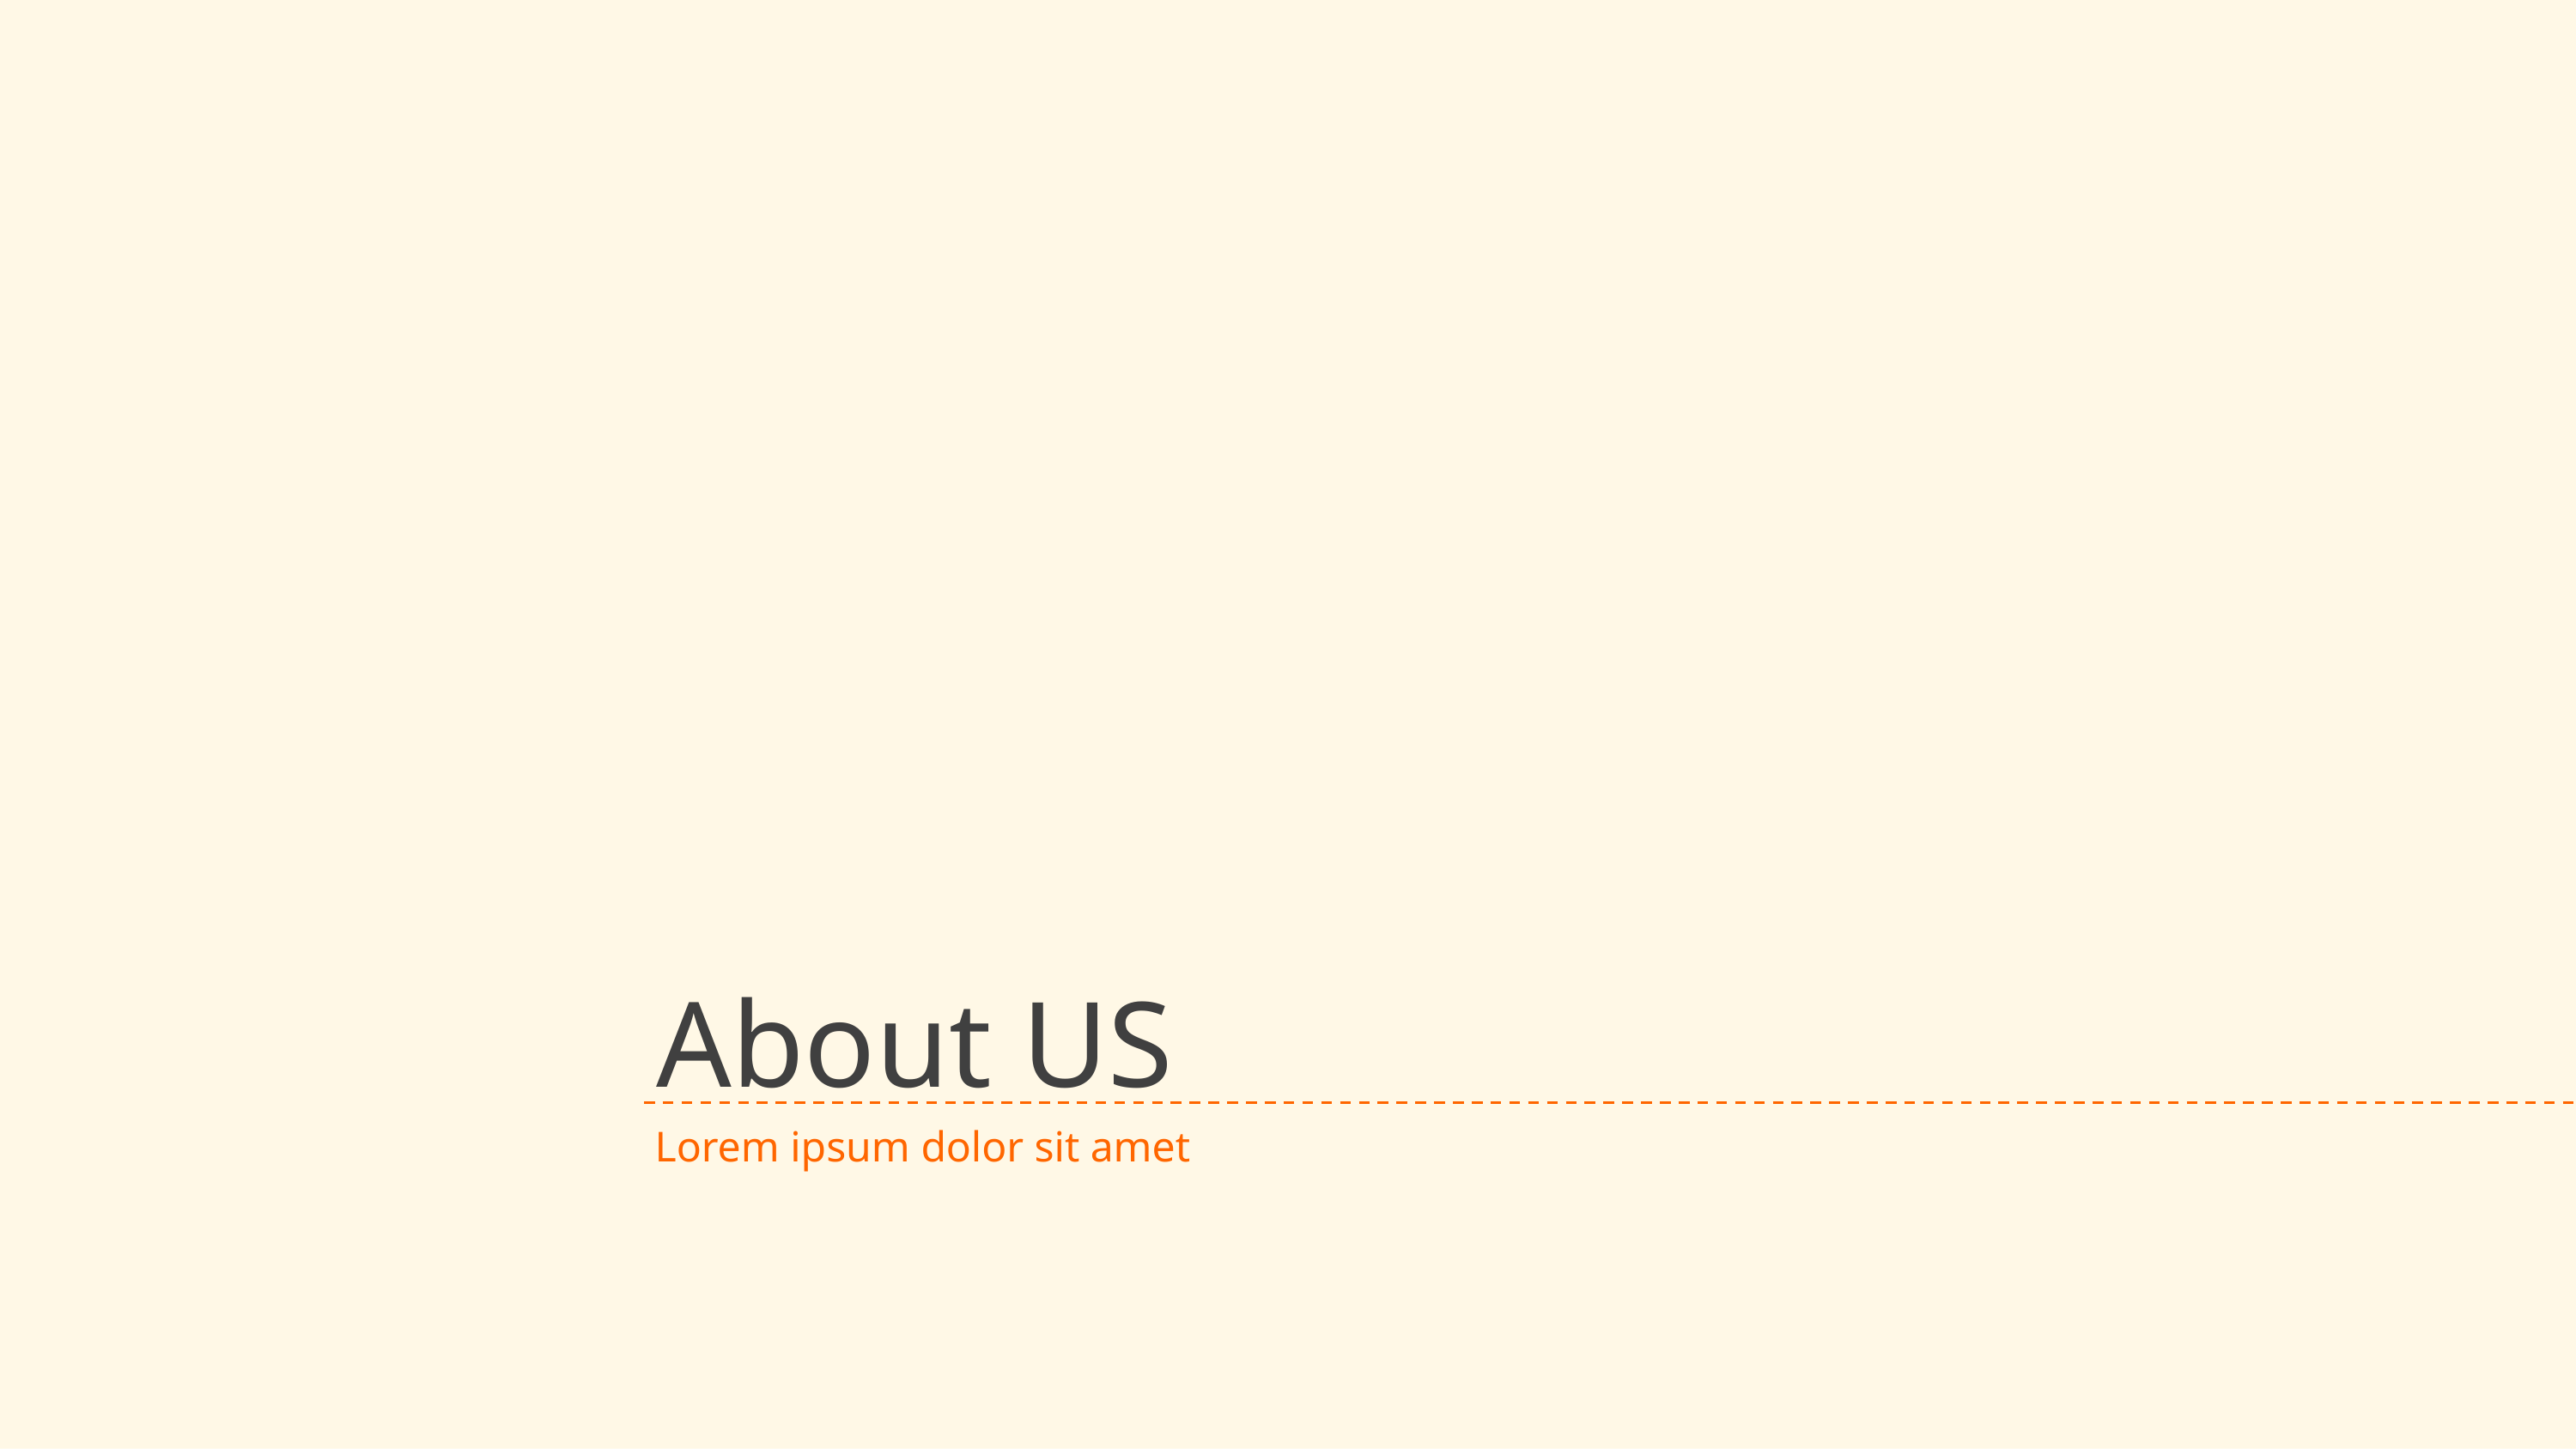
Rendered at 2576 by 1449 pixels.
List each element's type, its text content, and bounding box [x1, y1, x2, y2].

subtitle Lorem ipsum dolor sit amet [641, 1113, 2574, 1177]
title About US [644, 873, 2574, 1113]
